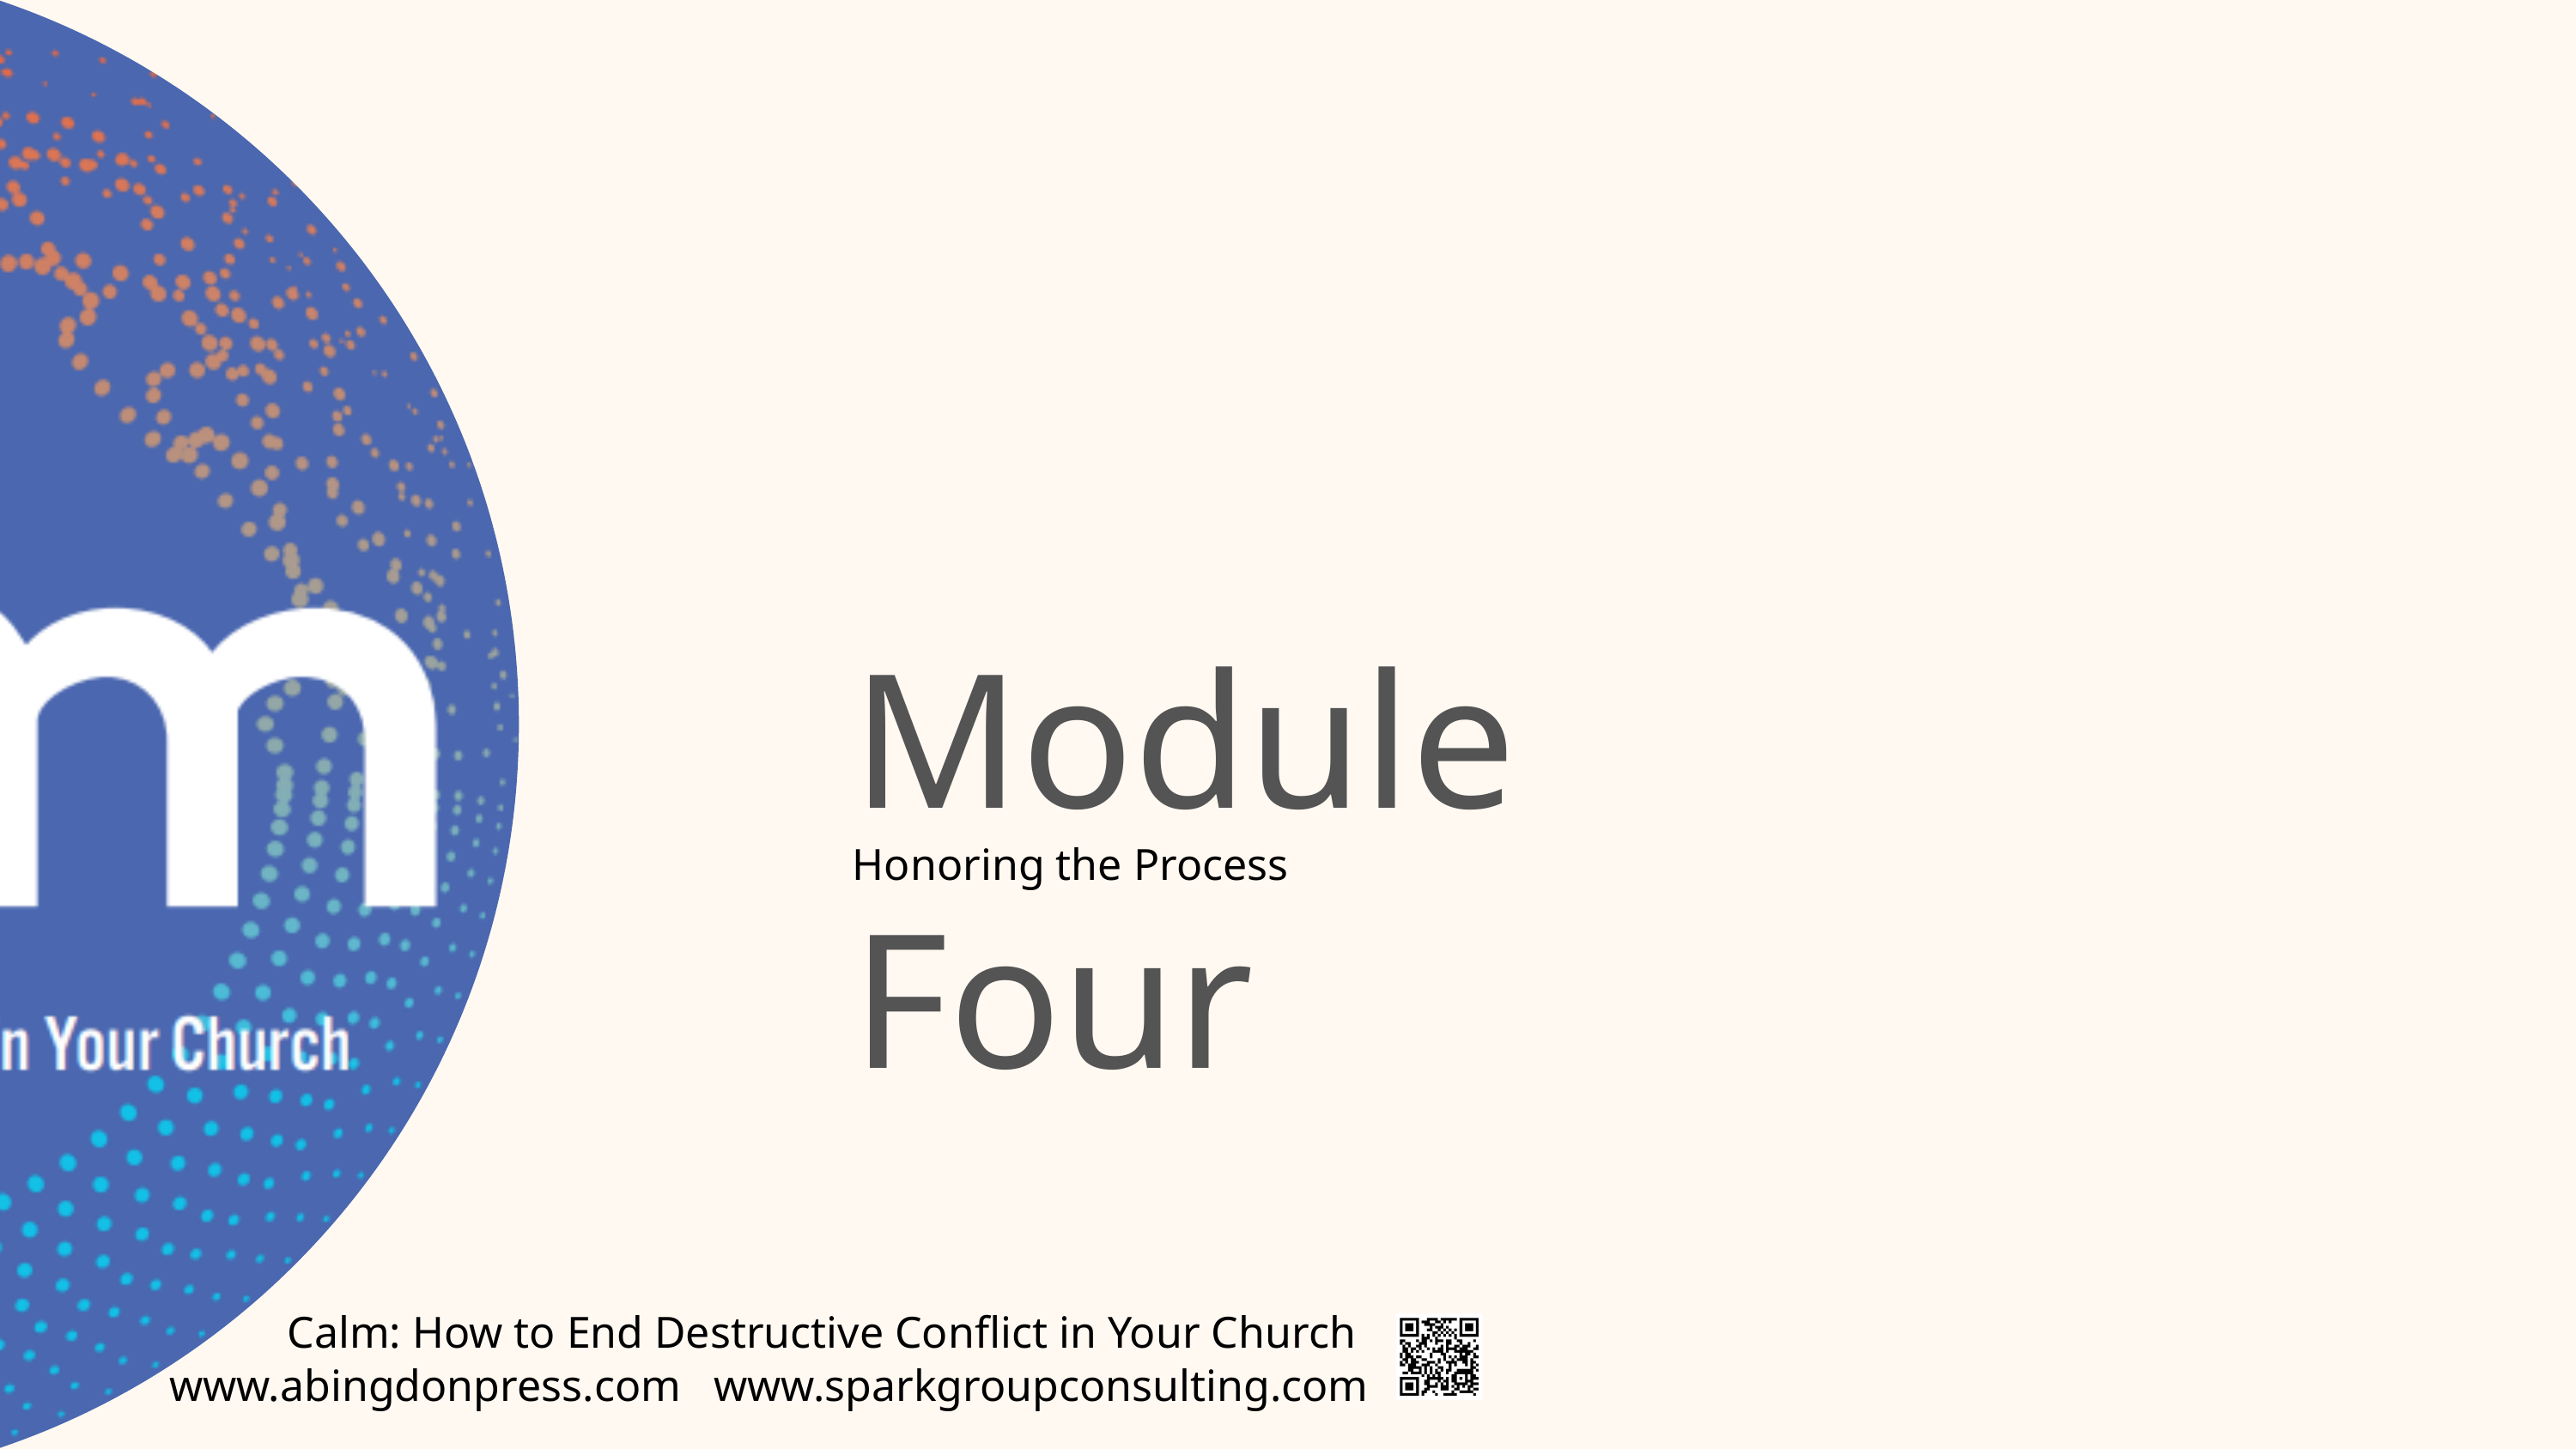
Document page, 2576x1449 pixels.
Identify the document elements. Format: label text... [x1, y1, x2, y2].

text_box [0, 0, 519, 1449]
text_box Calm: How to End Destructive Conflict in Your Church [524, 1296, 1475, 1357]
text_box Module Four [852, 584, 1871, 828]
text_box www.abingdonpress.com [524, 1357, 714, 1410]
text_box Module Four [852, 889, 1871, 1106]
text_box www.sparkgroupconsulting.com [714, 1357, 1418, 1410]
text_box [1418, 1313, 1483, 1400]
text_box Honoring the Process [852, 828, 2344, 889]
